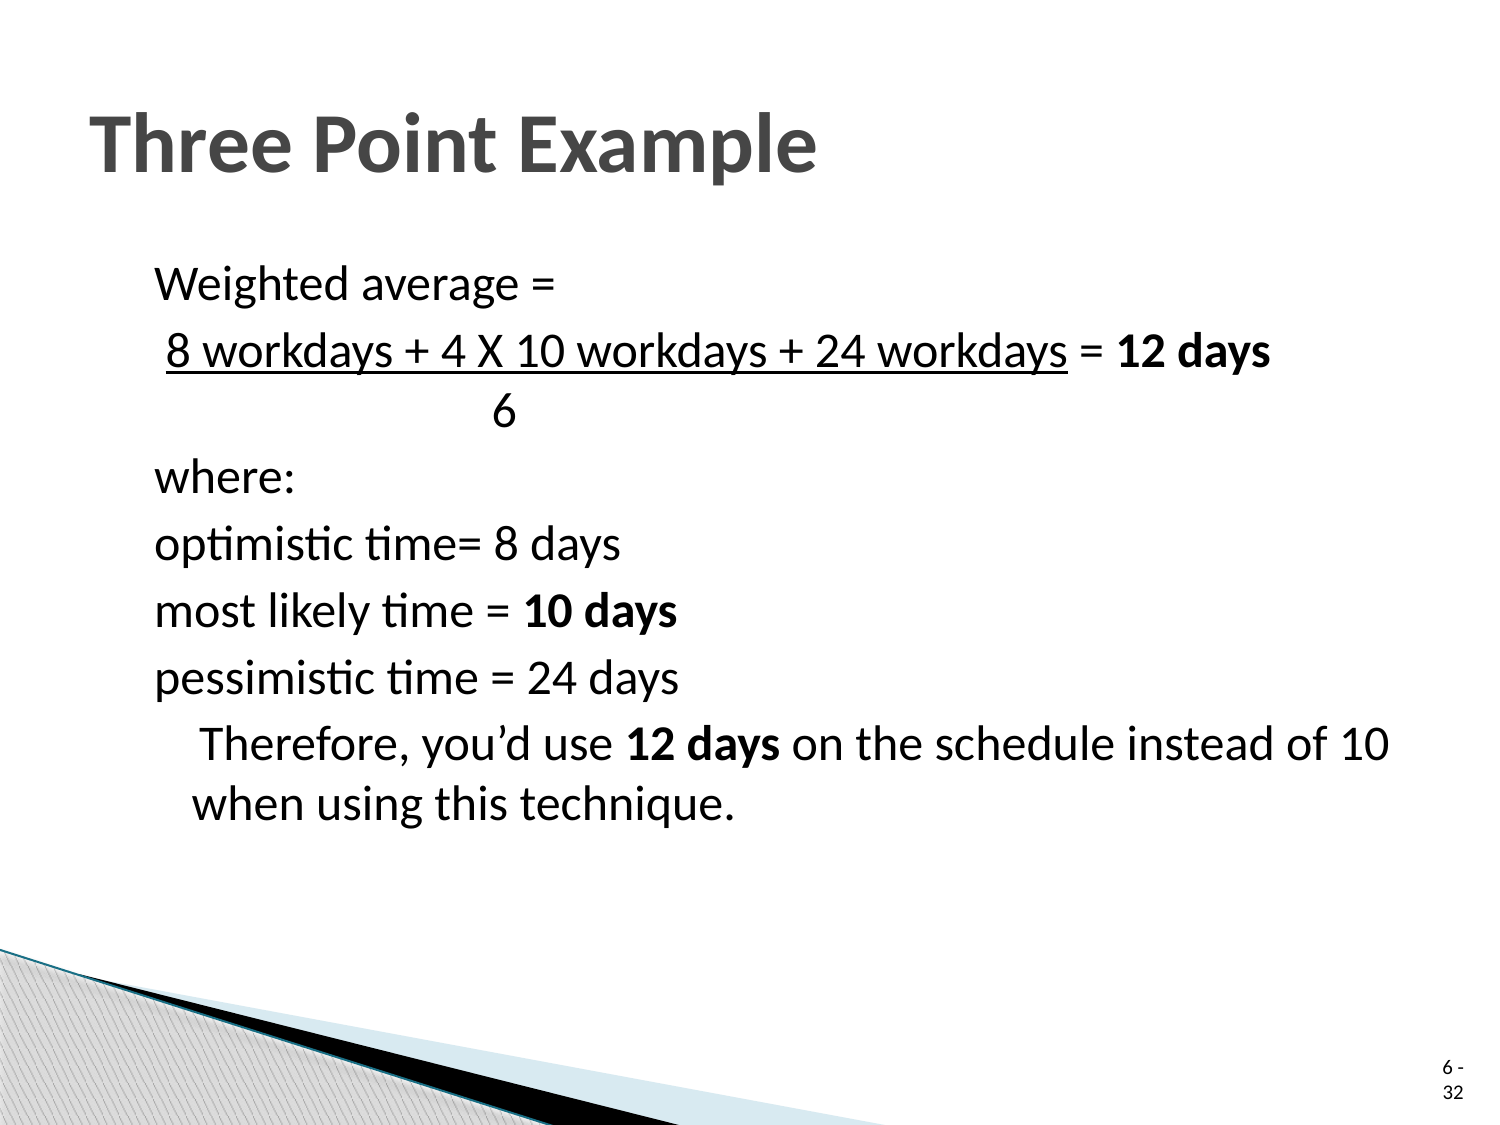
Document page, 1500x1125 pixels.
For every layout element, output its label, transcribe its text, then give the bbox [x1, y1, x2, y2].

slide_number 6 - 32 [1418, 1051, 1479, 1112]
title Three Point Example [75, 45, 1425, 233]
list Weighted average = 8 workdays + 4 X 10 workdays + 24 workdays = 12 days 6 where: optimistic time= 8 days most likely time = 10 days pessimistic time = 24 days Therefore, you’d use 12 days on the schedule instead of 10 when using this technique. [75, 243, 1425, 986]
